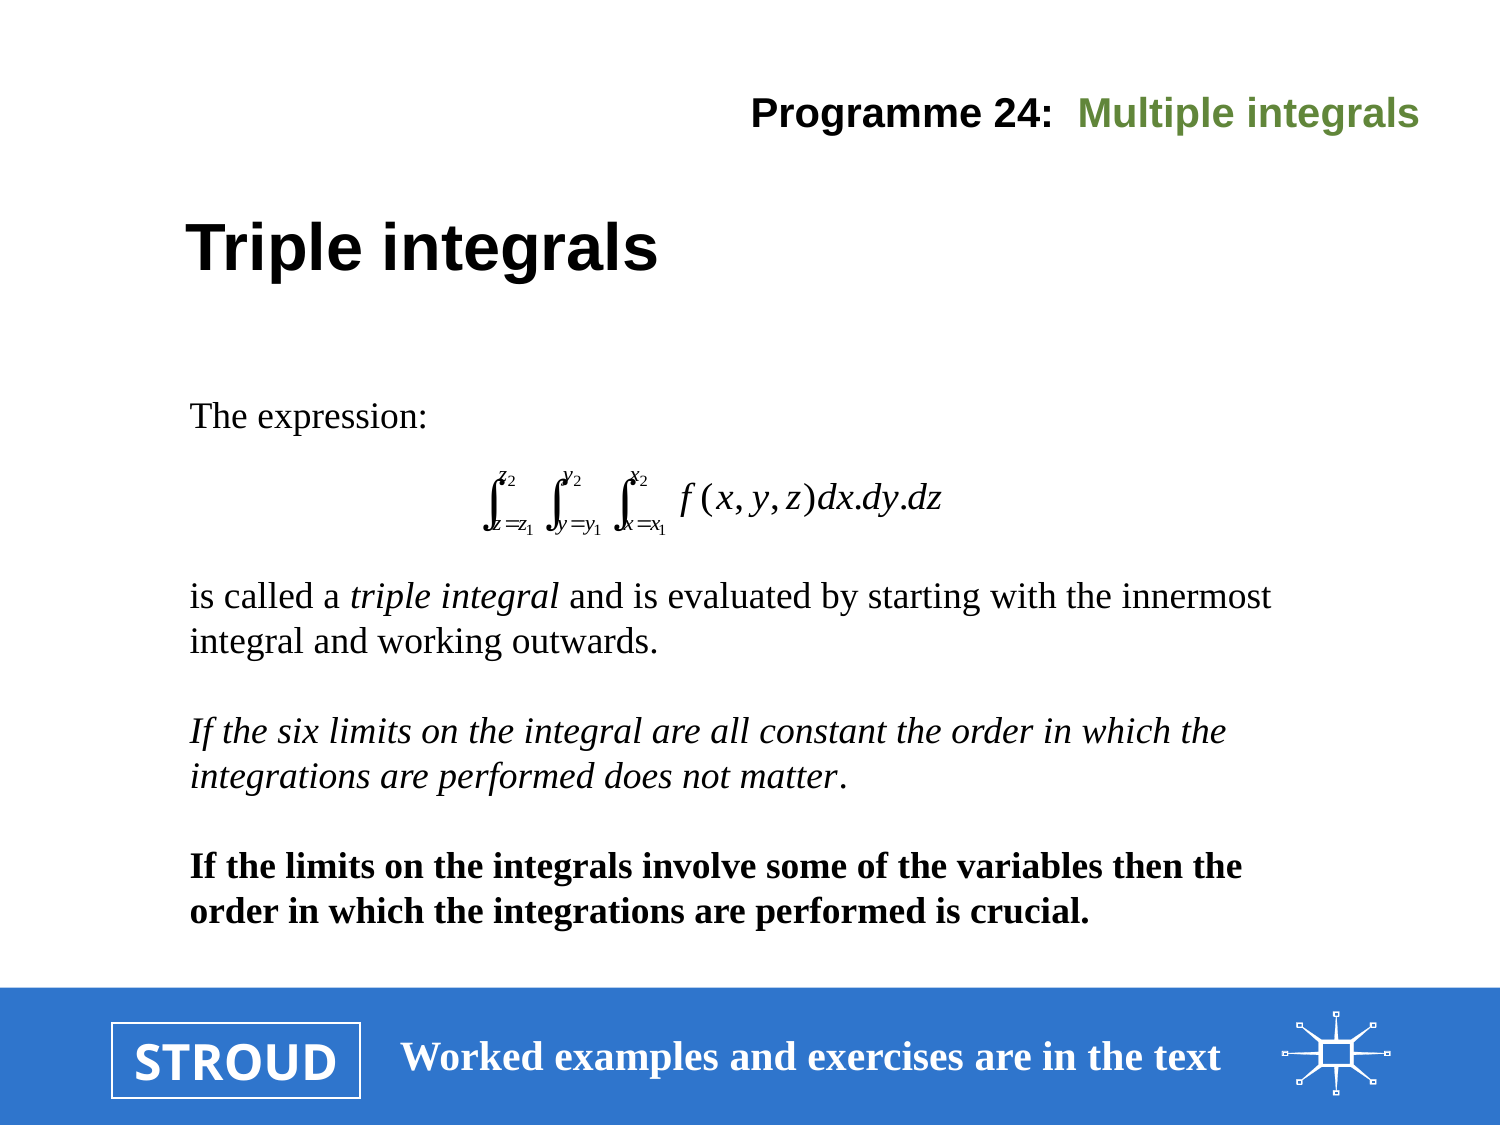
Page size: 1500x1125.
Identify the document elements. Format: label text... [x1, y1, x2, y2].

text_box Triple integrals [171, 196, 1388, 291]
text_box The expression: is called a triple integral and is evaluated by starting with the innermost integral and working outwards. If the six limits on the integral are all constant the order in which the integrations are performed does not matter. If the limits on the integrals involve some of the variables then the order in which the integrations are performed is crucial. [174, 383, 1331, 938]
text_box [472, 459, 948, 542]
